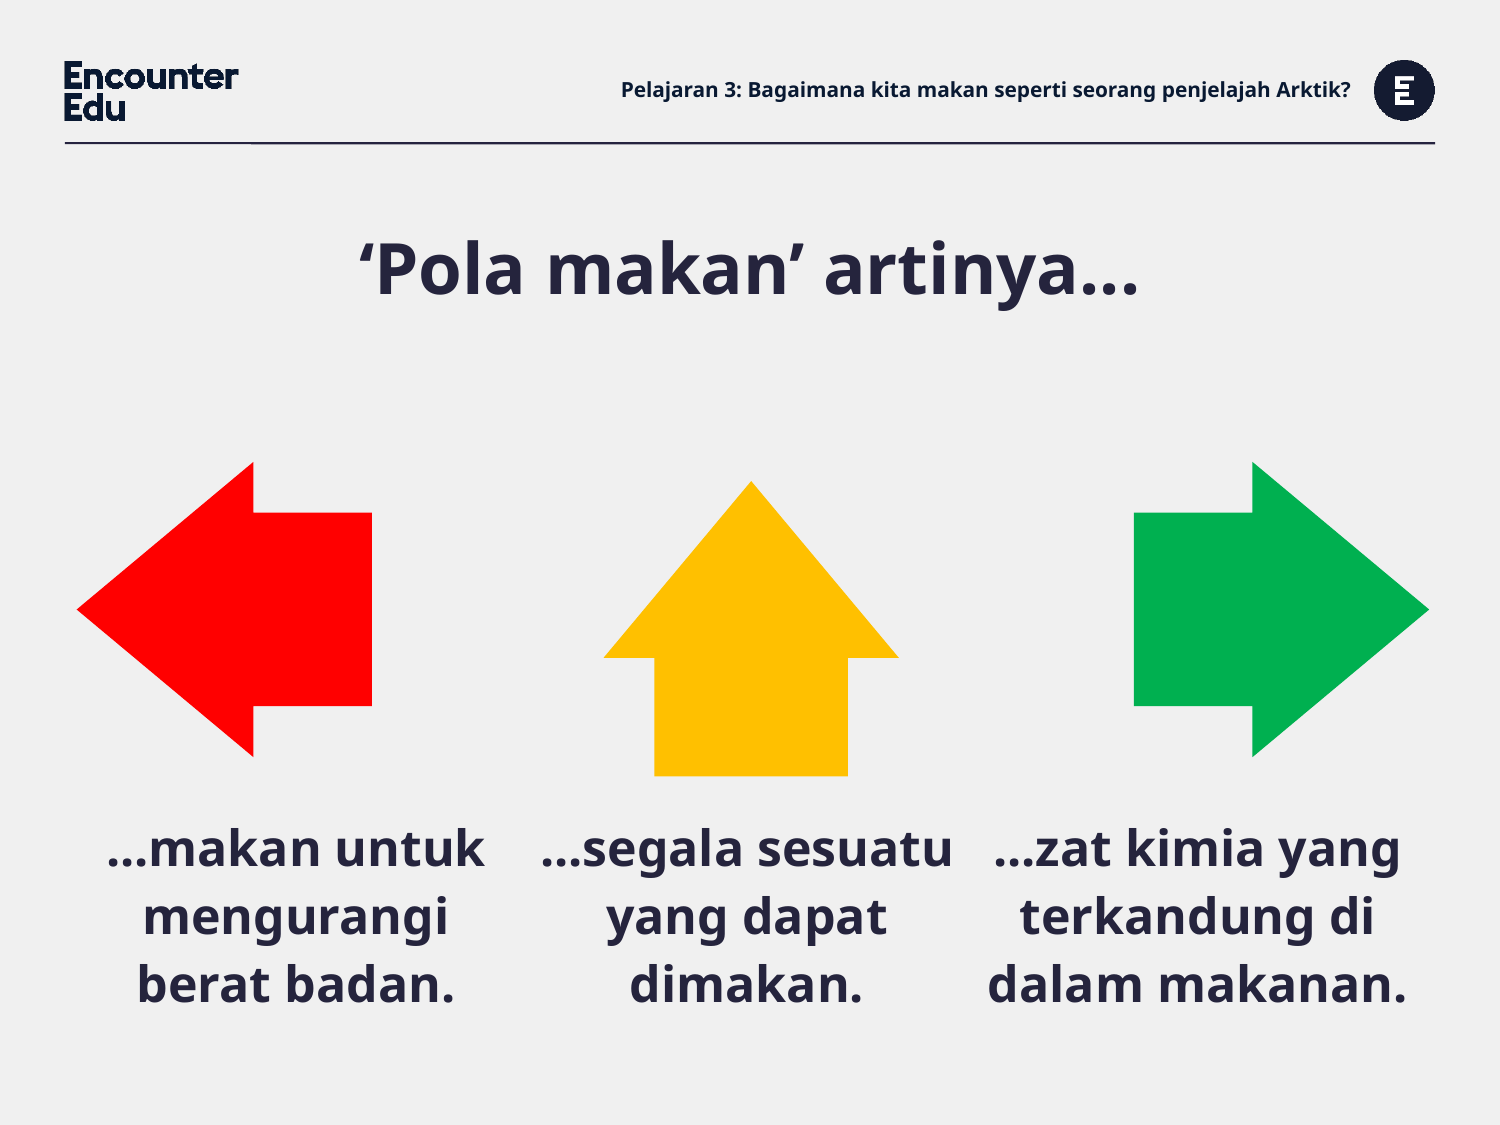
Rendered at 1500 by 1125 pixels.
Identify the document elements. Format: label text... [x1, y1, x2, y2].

text_box [601, 478, 901, 779]
text_box [1131, 459, 1432, 760]
table_header ...makan untuk mengurangi berat badan. [71, 805, 522, 1020]
text_box [74, 459, 375, 760]
text_box ‘Pola makan’ artinya... [73, 215, 1427, 316]
picture [60, 59, 243, 122]
picture [1372, 58, 1436, 122]
title Pelajaran 3: Bagaimana kita makan seperti seorang penjelajah Arktik? [555, 67, 1359, 114]
table_header ...segala sesuatu yang dapat dimakan. [522, 805, 972, 1020]
table_header ...zat kimia yang terkandung di dalam makanan. [972, 805, 1423, 1020]
